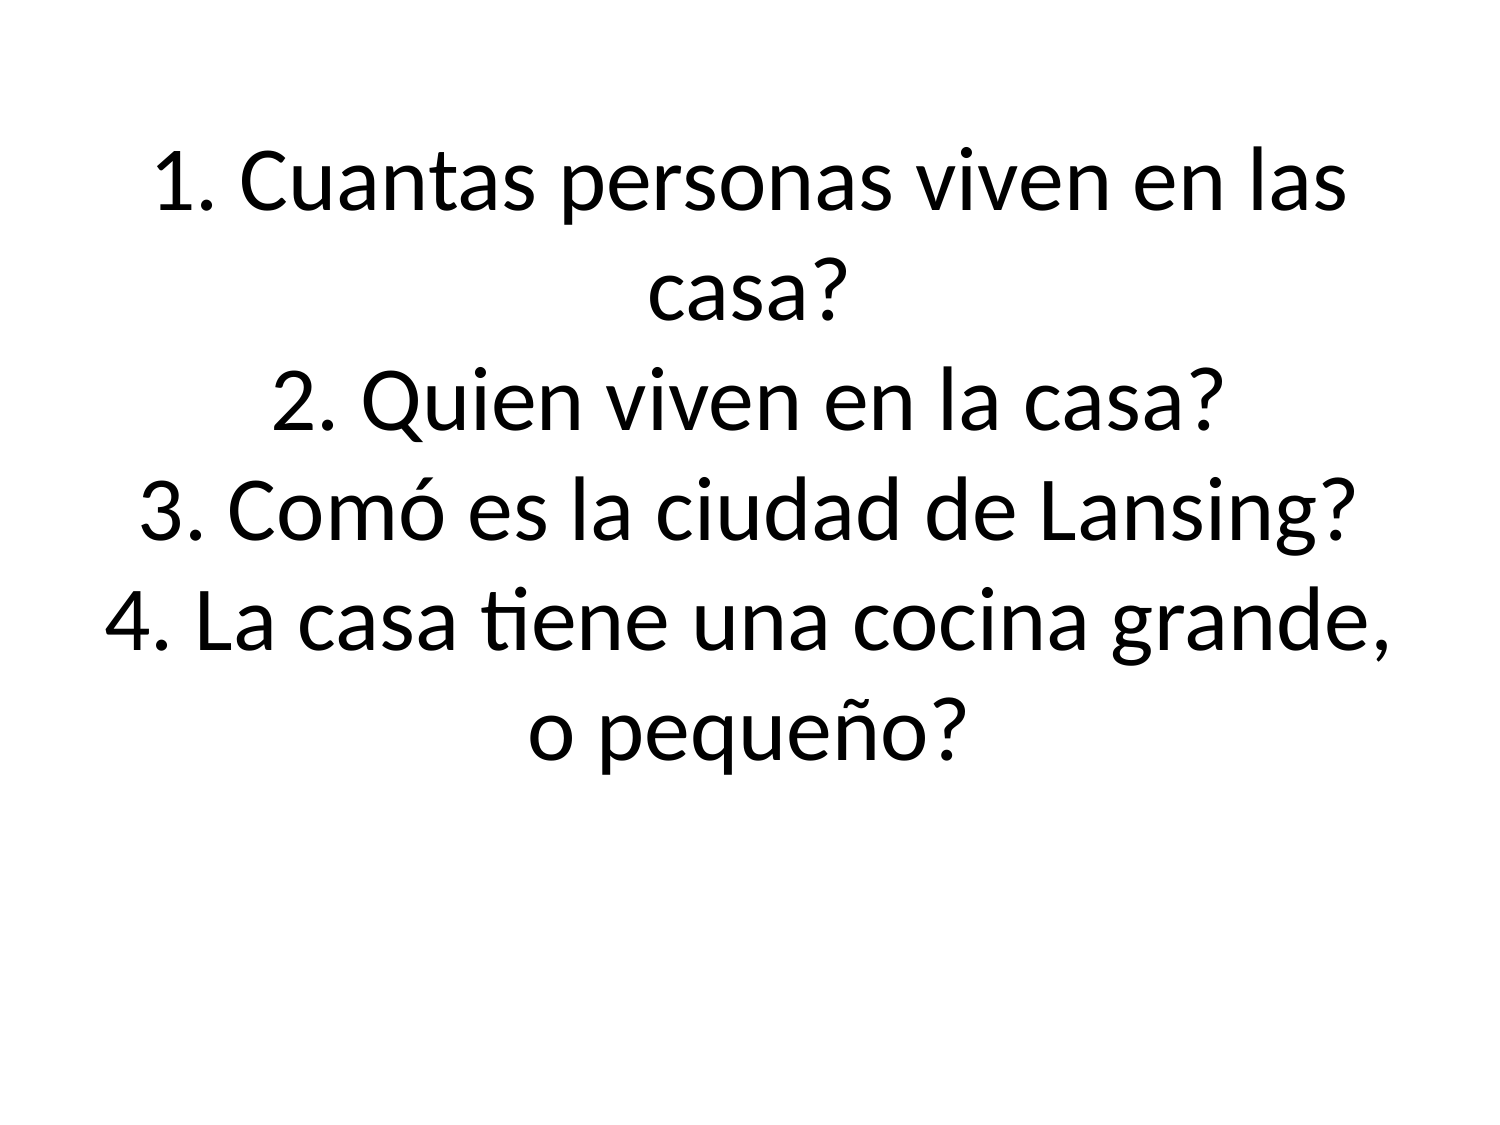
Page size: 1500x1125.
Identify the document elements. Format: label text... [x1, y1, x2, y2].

title 1. Cuantas personas viven en las casa? 2. Quien viven en la casa? 3. Comó es la ciudad de Lansing? 4. La casa tiene una cocina grande, o pequeño? [75, 45, 1425, 1073]
